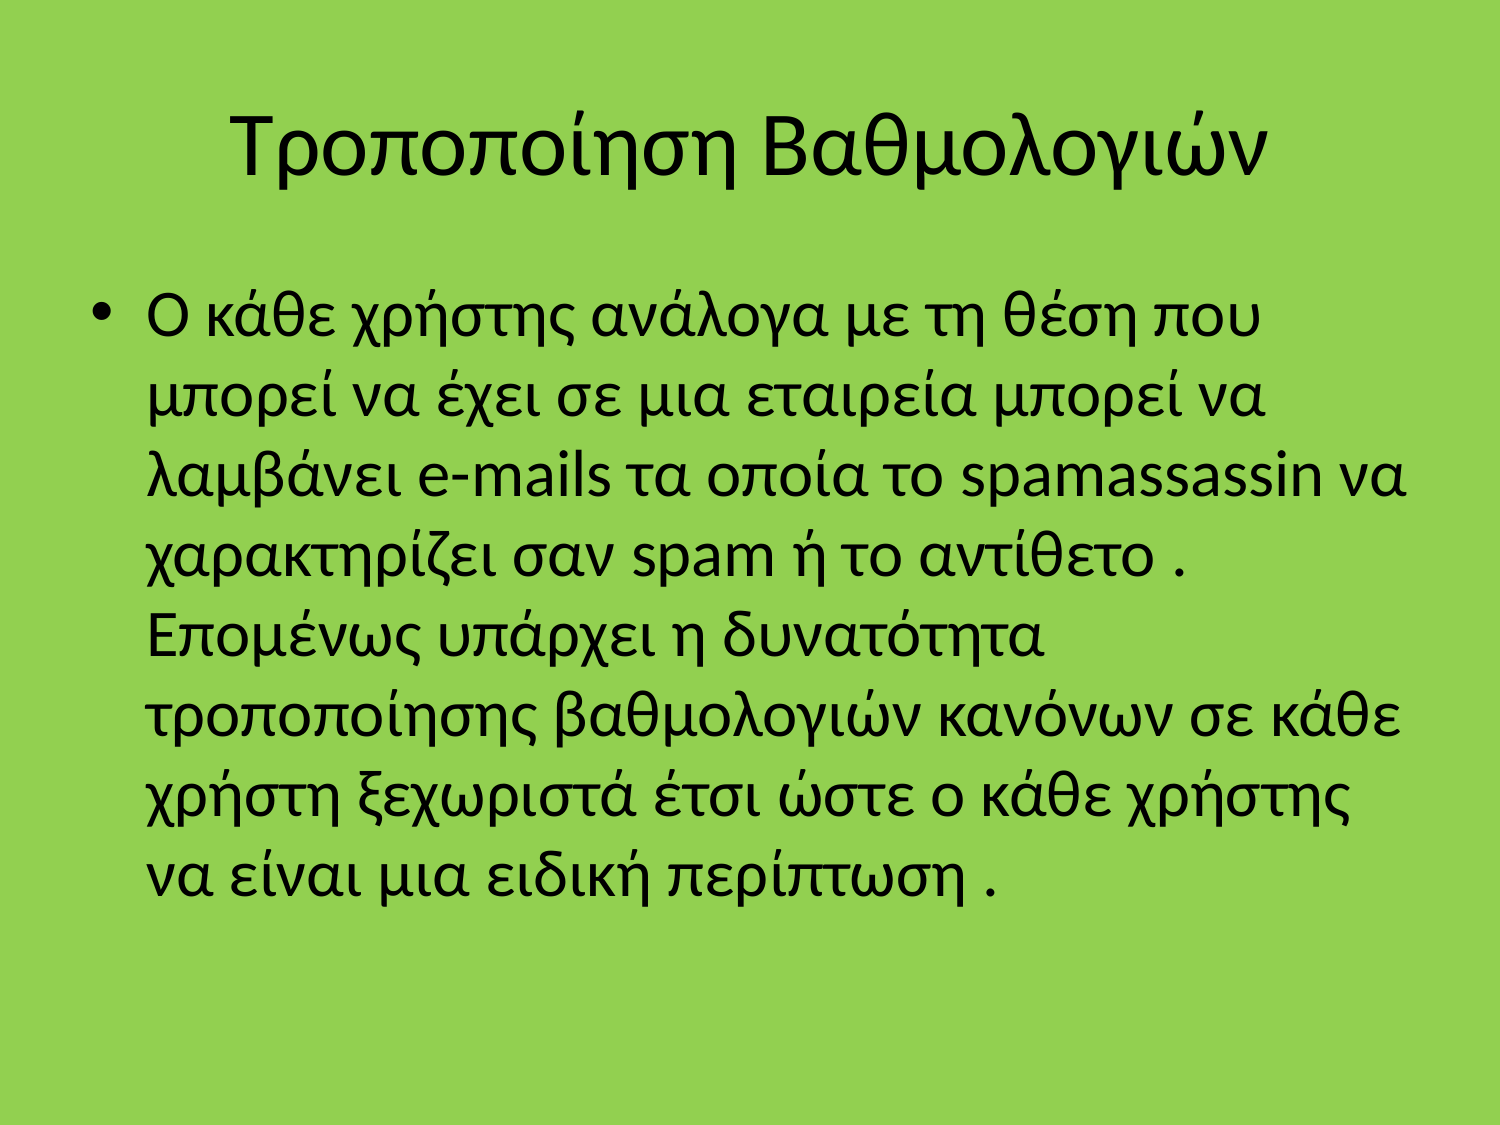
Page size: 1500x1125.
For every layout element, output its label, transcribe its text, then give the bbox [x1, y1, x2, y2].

title Τροποποίηση Βαθμολογιών [75, 45, 1425, 233]
list Ο κάθε χρήστης ανάλογα με τη θέση που μπορεί να έχει σε μια εταιρεία μπορεί να λαμβάνει e-mails τα οποία το spamassassin να χαρακτηρίζει σαν spam ή το αντίθετο . Επομένως υπάρχει η δυνατότητα τροποποίησης βαθμολογιών κανόνων σε κάθε χρήστη ξεχωριστά έτσι ώστε ο κάθε χρήστης να είναι μια ειδική περίπτωση . [75, 262, 1425, 1005]
